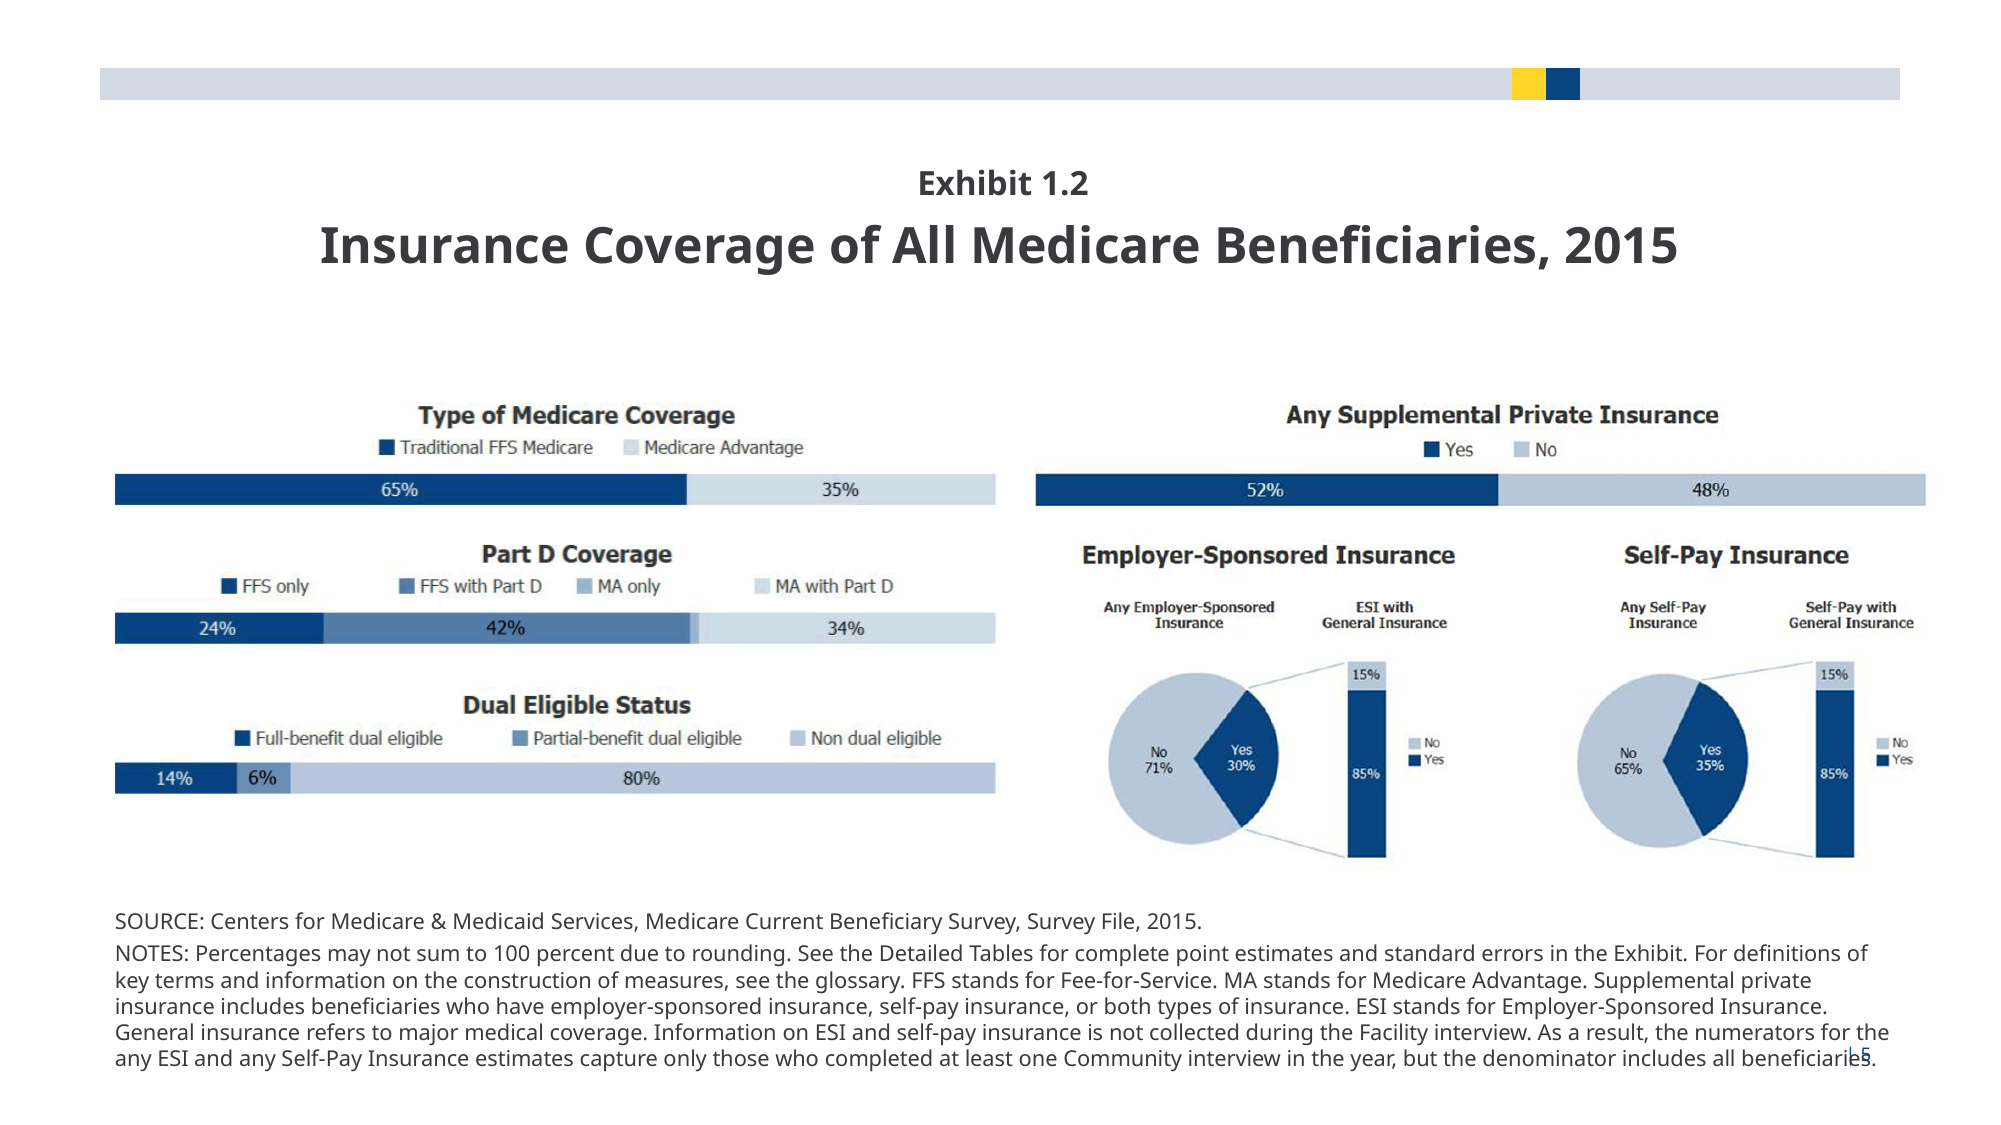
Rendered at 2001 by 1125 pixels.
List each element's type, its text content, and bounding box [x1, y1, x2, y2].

list Insurance Coverage of All Medicare Beneficiaries, 2015 [99, 213, 1900, 300]
title Exhibit 1.2 [99, 154, 1900, 213]
list SOURCE: Centers for Medicare & Medicaid Services, Medicare Current Beneficiary Survey, Survey File, 2015. NOTES: Percentages may not sum to 100 percent due to rounding. See the Detailed Tables for complete point estimates and standard errors in the Exhibit. For definitions of key terms and information on the construction of measures, see the glossary. FFS stands for Fee-for-Service. MA stands for Medicare Advantage. Supplemental private insurance includes beneficiaries who have employer-sponsored insurance, self-pay insurance, or both types of insurance. ESI stands for Employer-Sponsored Insurance. General insurance refers to major medical coverage. Information on ESI and self-pay insurance is not collected during the Facility interview. As a result, the numerators for the any ESI and any Self-Pay Insurance estimates capture only those who completed at least one Community interview in the year, but the denominator includes all beneficiaries. [99, 900, 1900, 960]
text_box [114, 384, 1941, 883]
